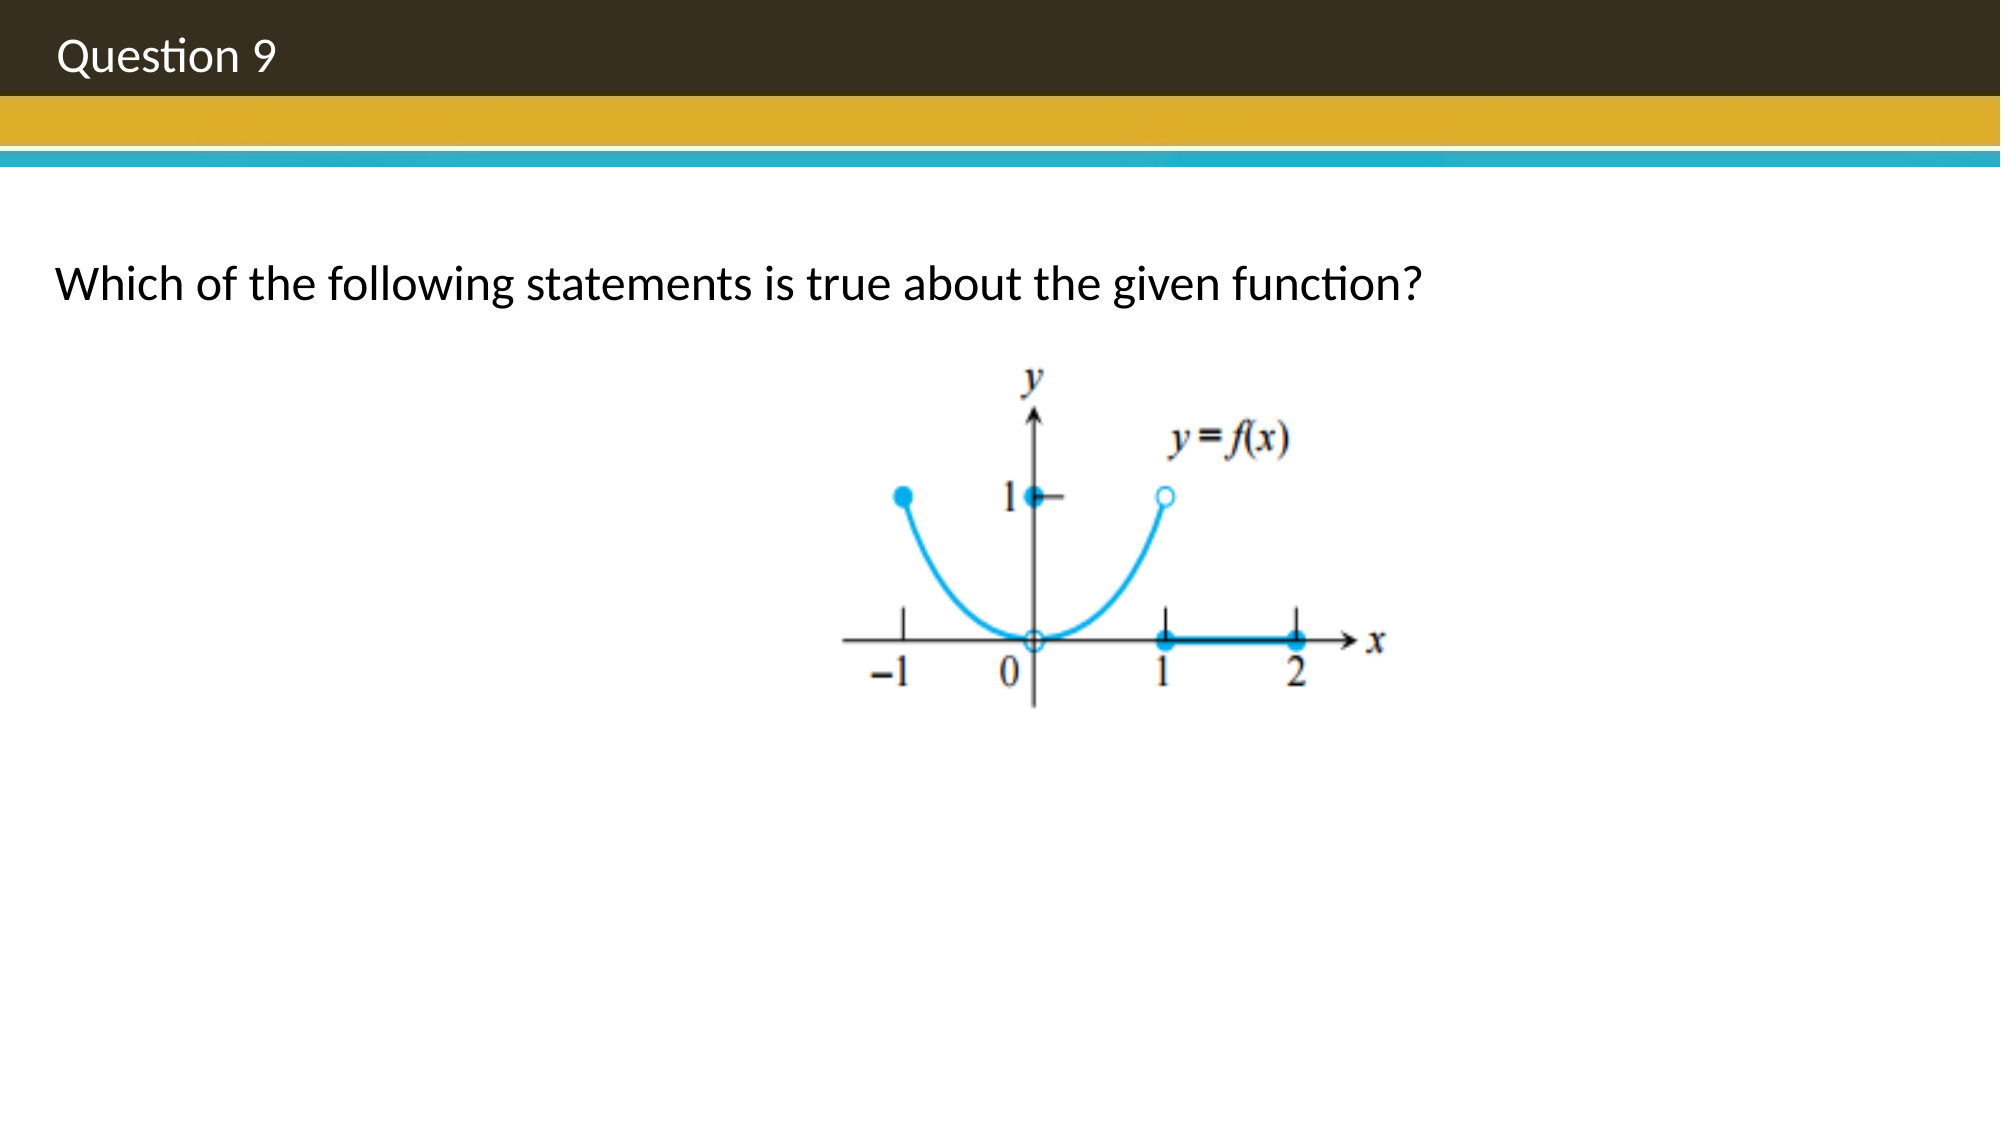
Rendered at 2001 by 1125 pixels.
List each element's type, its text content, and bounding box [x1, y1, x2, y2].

picture [830, 343, 1407, 745]
picture [0, 0, 2000, 167]
text_box Question 9 [41, 14, 293, 90]
